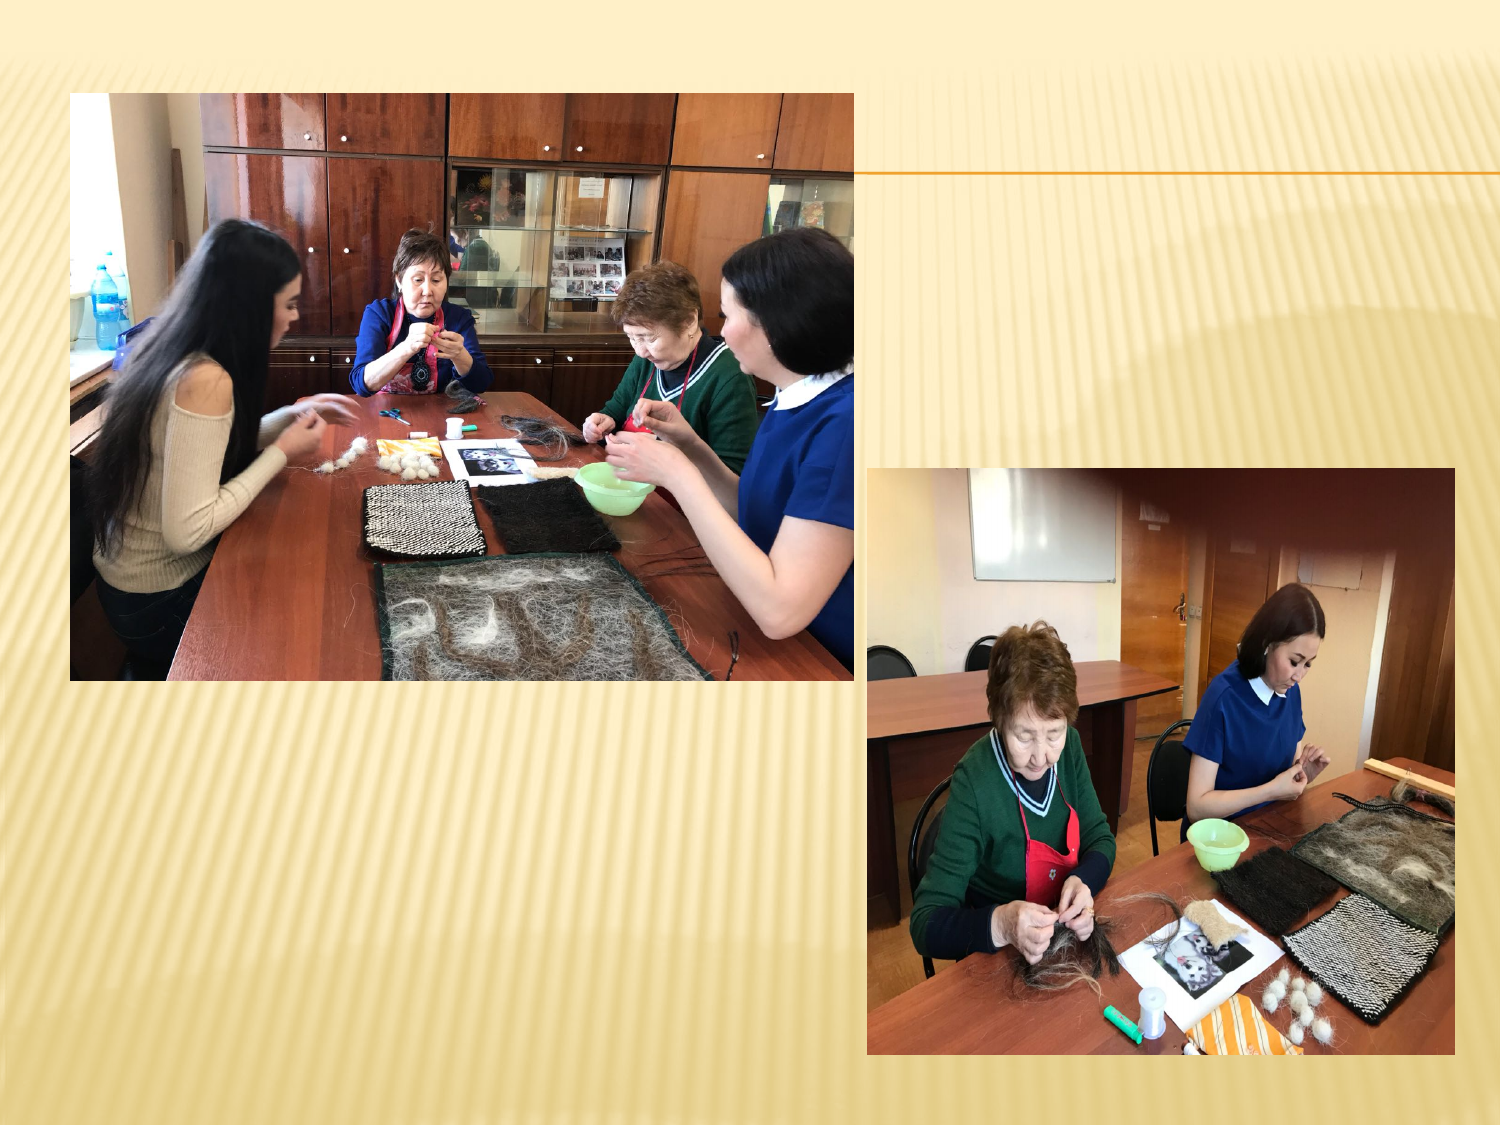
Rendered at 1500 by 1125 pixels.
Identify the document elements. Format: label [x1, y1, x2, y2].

list [70, 93, 854, 682]
picture [866, 468, 1455, 1055]
